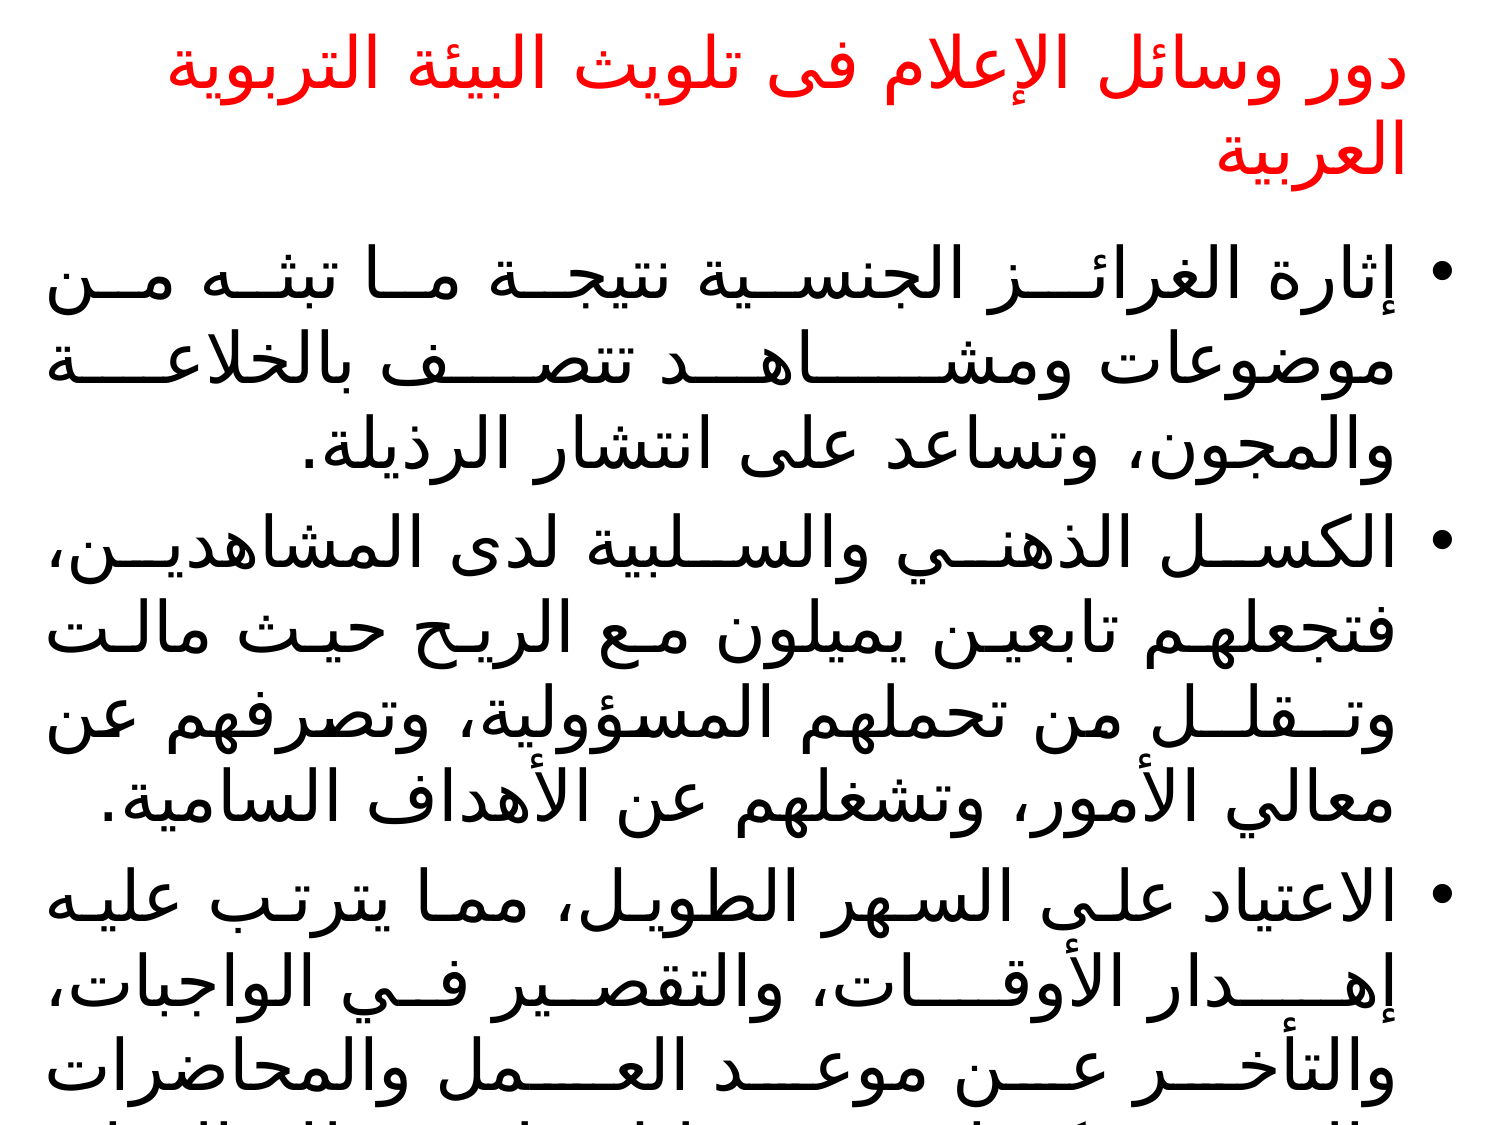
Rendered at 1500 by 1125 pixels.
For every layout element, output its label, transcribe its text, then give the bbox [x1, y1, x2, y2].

list إثارة الغرائـز الجنسية نتيجة ما تبثه من موضوعات ومشــاهـــد تتصف بالخلاعة والمجون، وتساعد على انتشار الرذيلة. الكسل الذهني والسلبية لدى المشاهدين، فتجعلهم تابعين يميلون مع الريح حيث مالت وتــقلــل من تحملهم المسؤولية، وتصرفهم عن معالي الأمور، وتشغلهم عن الأهداف السامية. الاعتياد على السهر الطويل، مما يترتب عليه إهـــدار الأوقــات، والتقصير في الواجبات، والتأخر عن موعد العـمل والمحاضرات والدروس، كما يسبب ذلك قلب نظام الحياة، فينـــام الســـــــــاهر في النهار ويسهر في الليل، وهو أمر مغاير لفطرة الخالق. [29, 219, 1471, 1040]
title دور وسائل الإعلام فى تلويث البيئة التربوية العربية [75, 8, 1425, 197]
